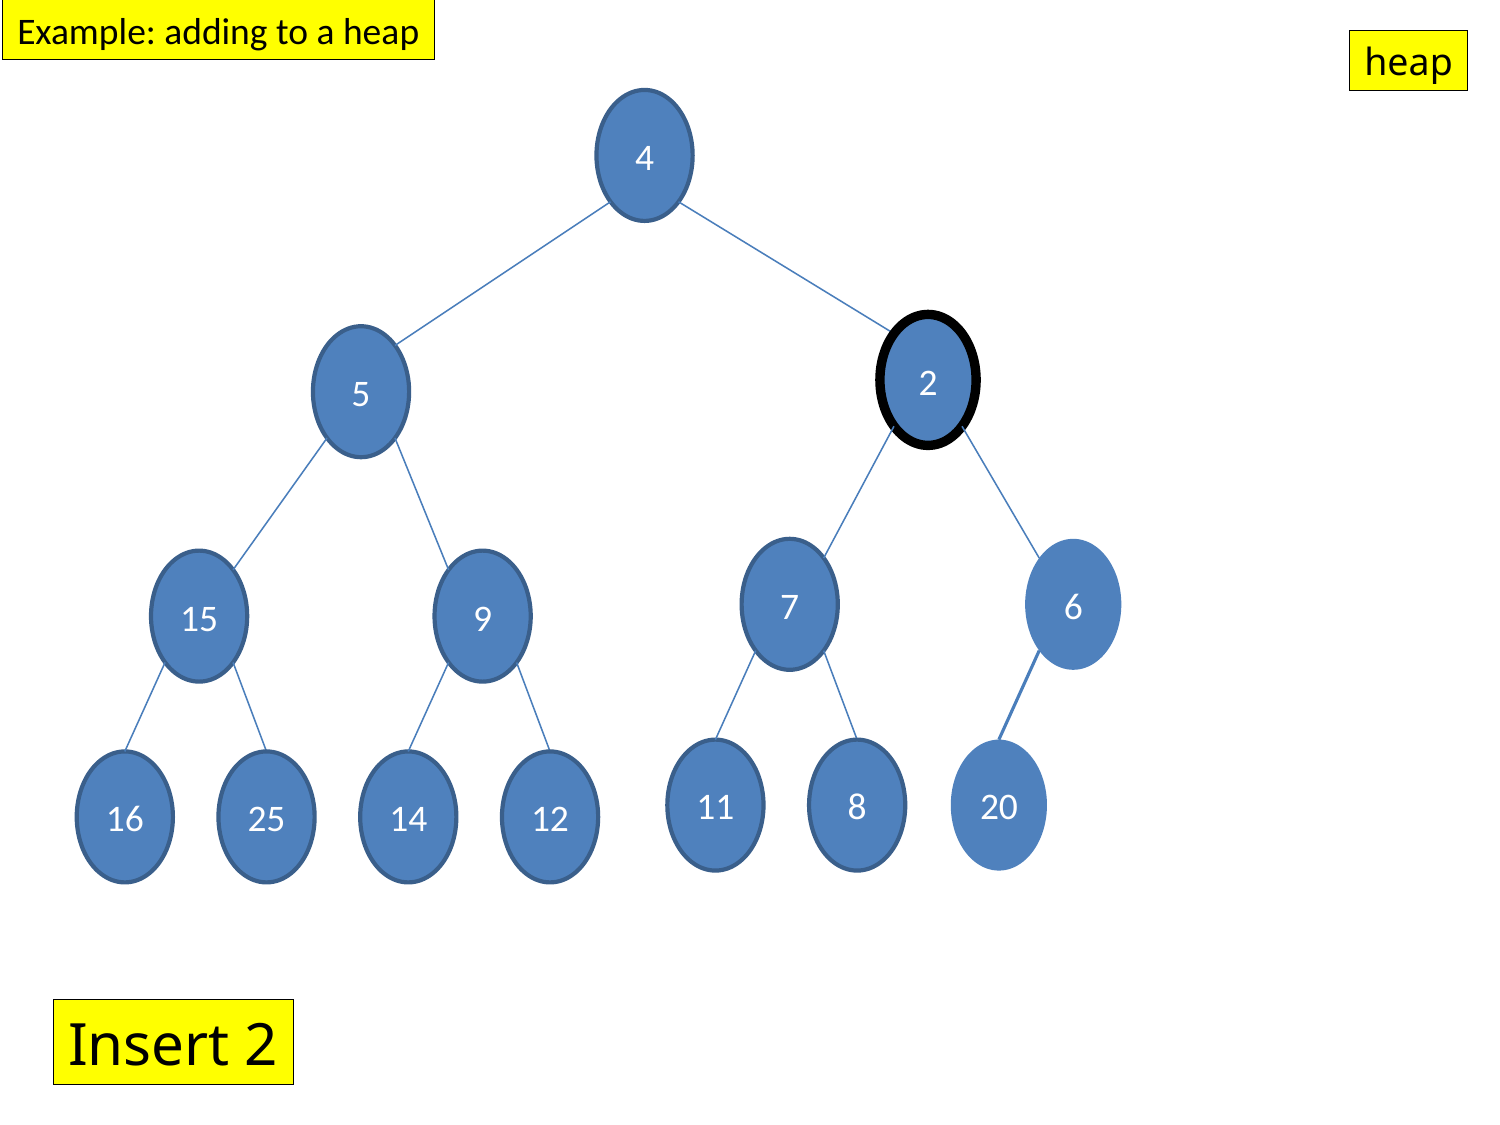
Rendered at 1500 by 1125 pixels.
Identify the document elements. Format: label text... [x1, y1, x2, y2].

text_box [961, 425, 1040, 559]
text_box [394, 437, 449, 571]
text_box heap [1349, 30, 1468, 91]
text_box 4 [594, 87, 695, 224]
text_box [823, 425, 895, 559]
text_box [76, 550, 315, 883]
text_box Example: adding to a heap [2, 0, 435, 60]
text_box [394, 201, 611, 346]
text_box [359, 550, 599, 883]
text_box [666, 538, 906, 871]
text_box Insert 2 [53, 999, 294, 1085]
text_box 5 [310, 324, 412, 460]
text_box 2 [877, 312, 979, 448]
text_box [950, 538, 1122, 871]
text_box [232, 437, 328, 571]
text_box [678, 201, 895, 334]
